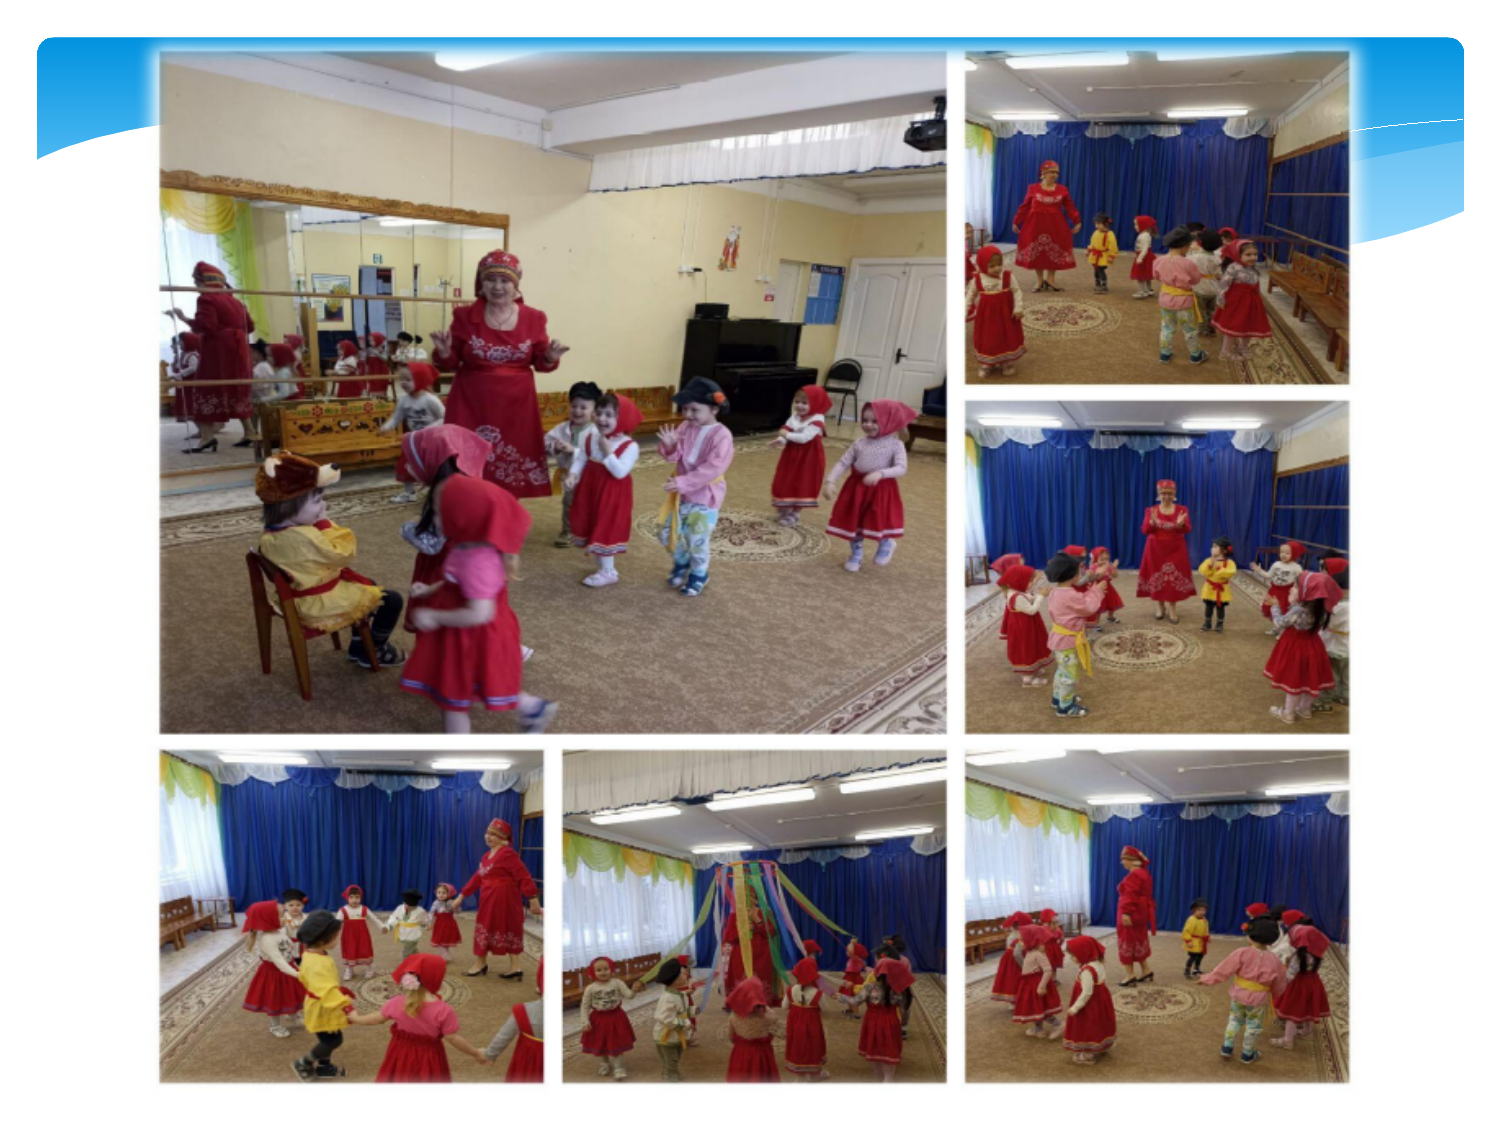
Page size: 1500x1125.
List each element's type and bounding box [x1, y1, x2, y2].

picture [135, 30, 1377, 1107]
